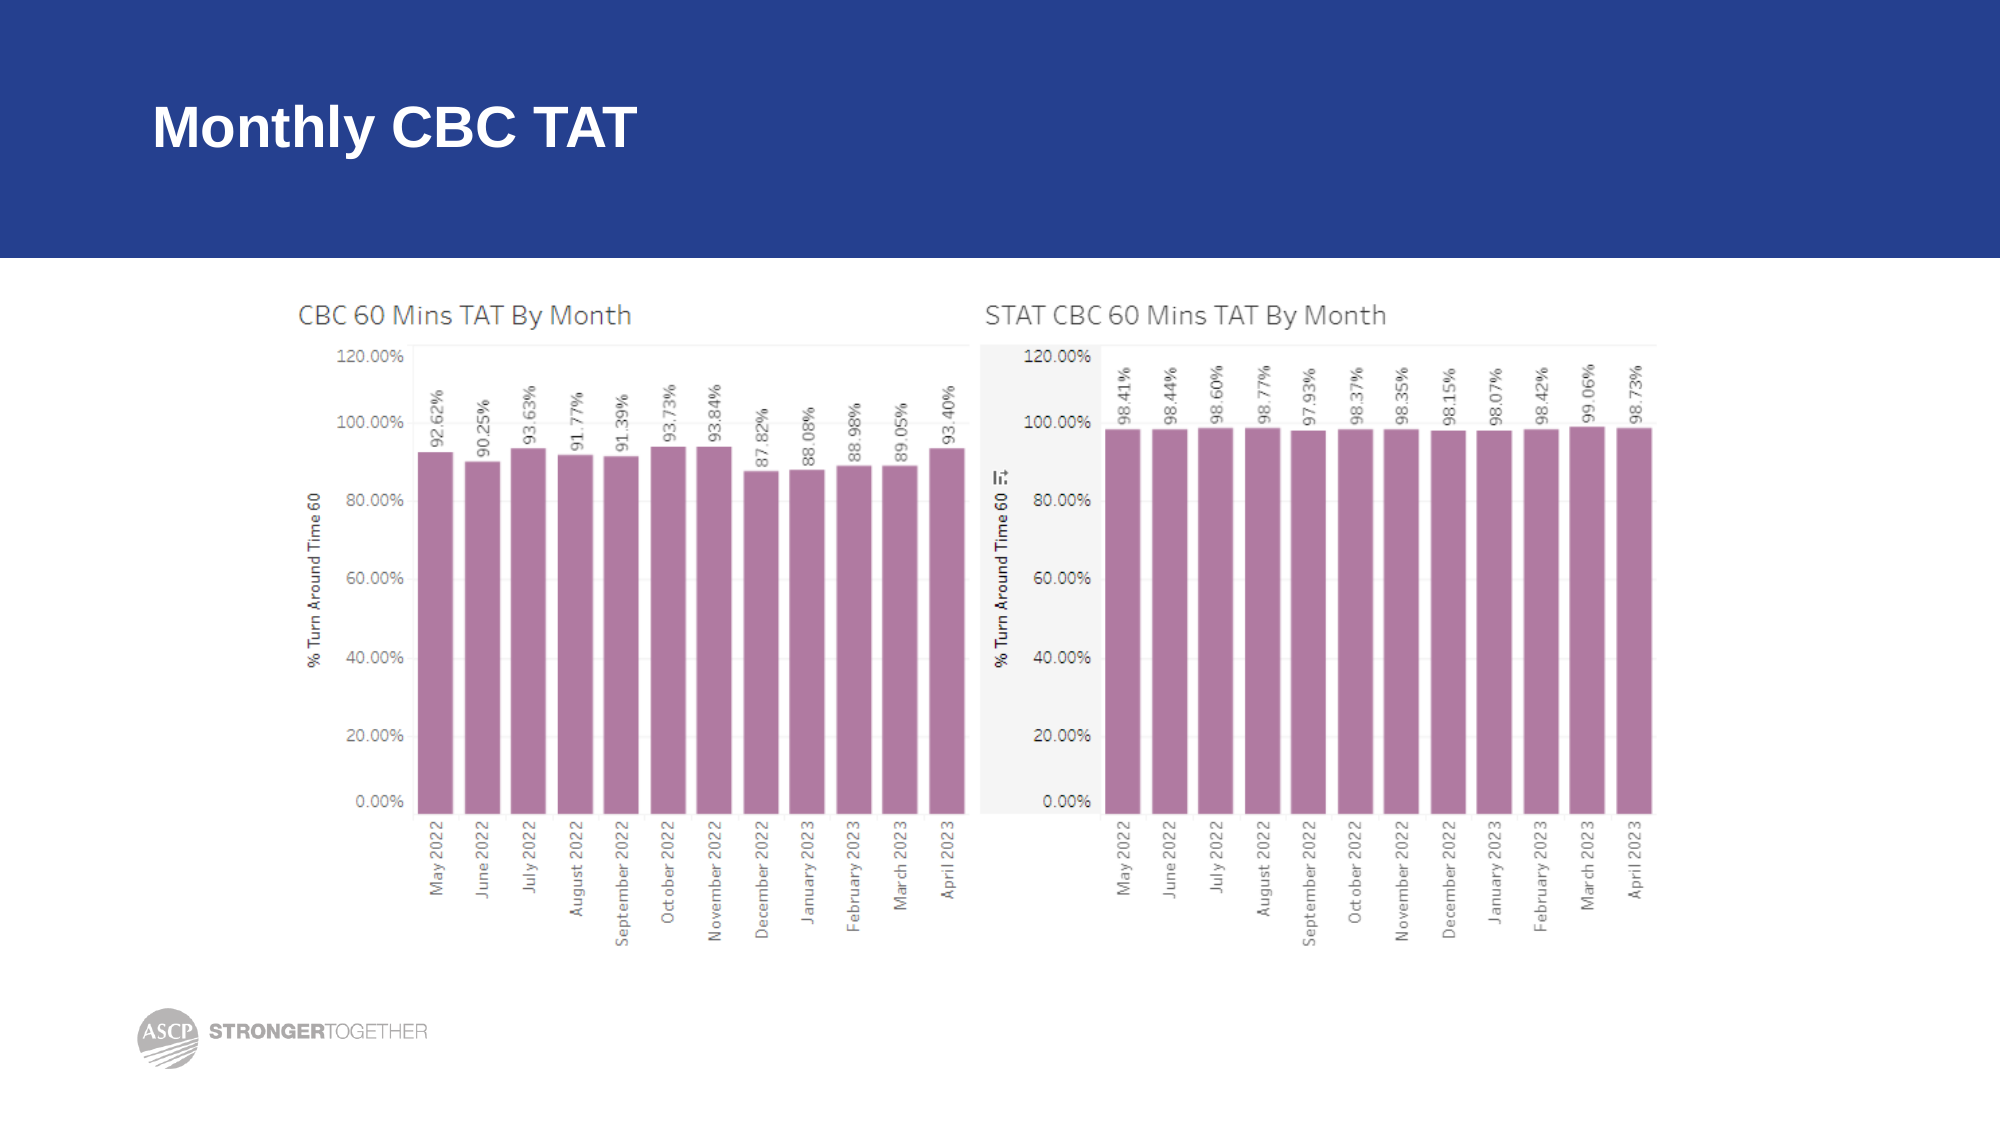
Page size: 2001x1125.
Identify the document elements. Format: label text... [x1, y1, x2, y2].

picture [137, 1008, 427, 1069]
title Monthly CBC TAT [137, 33, 1834, 225]
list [289, 299, 1759, 966]
